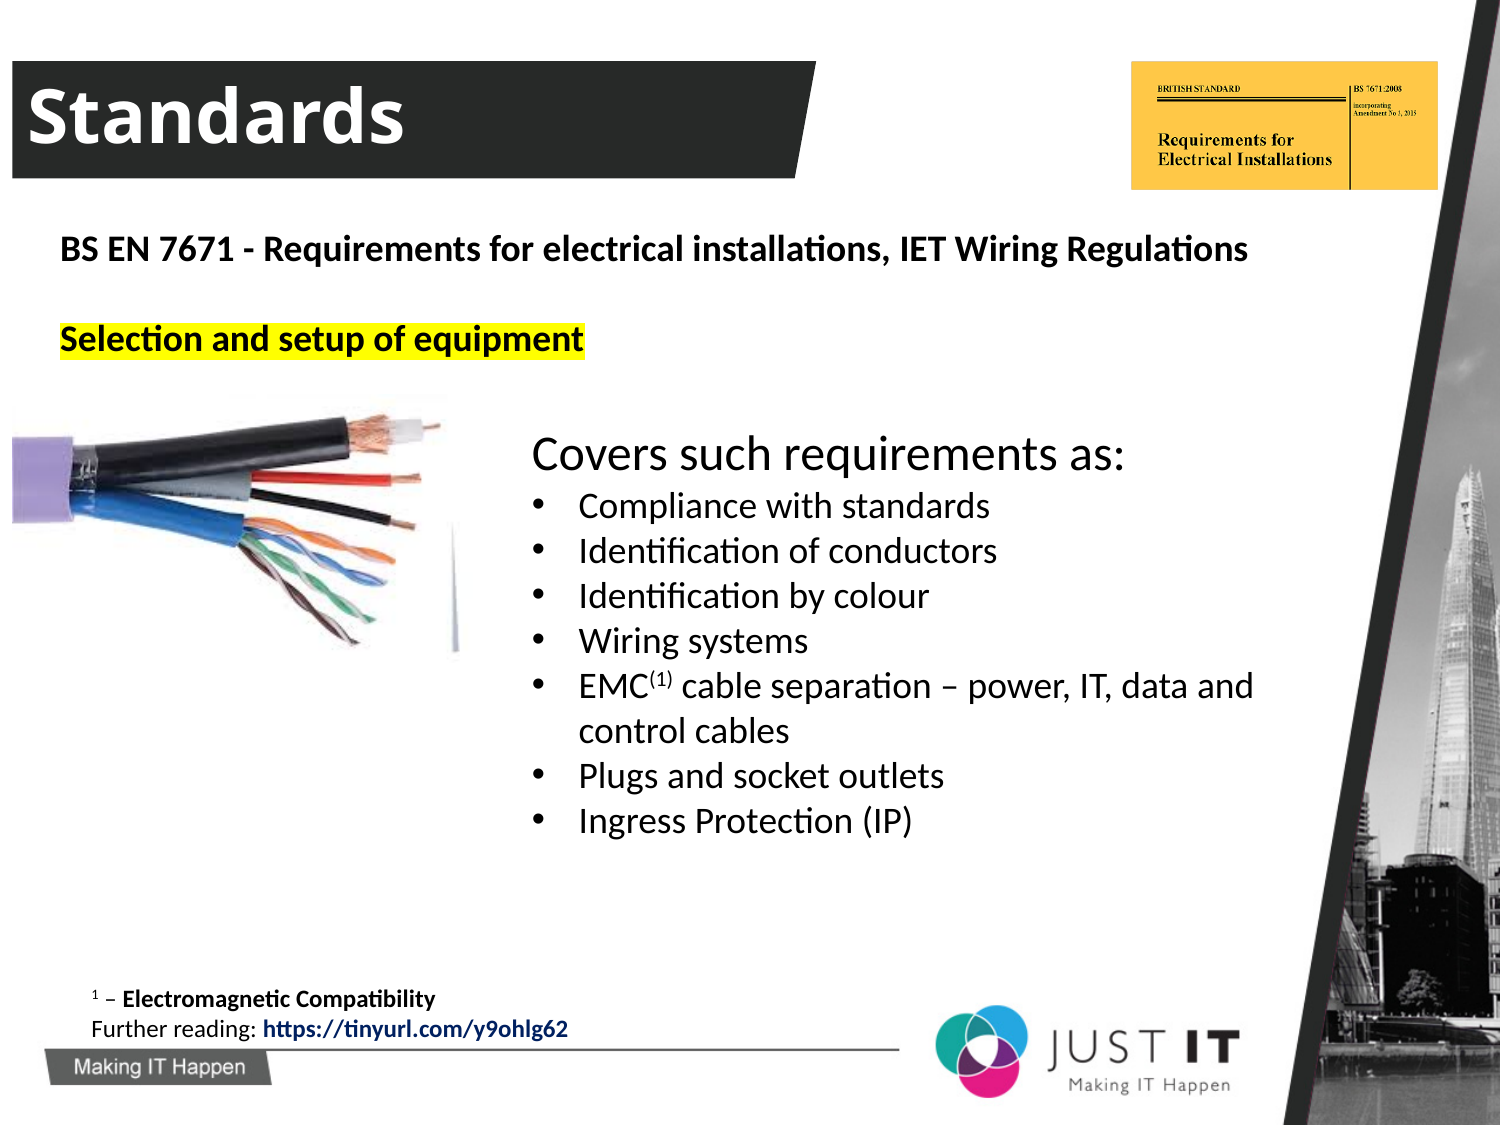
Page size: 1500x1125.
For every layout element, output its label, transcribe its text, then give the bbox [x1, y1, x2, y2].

text_box 1 – Electromagnetic Compatibility Further reading: https://tinyurl.com/y9ohlg62 [76, 974, 975, 1050]
title Standards [12, 61, 927, 179]
text_box Covers such requirements as: Compliance with standards Identification of conductors Identification by colour Wiring systems EMC(1) cable separation – power, IT, data and control cables Plugs and socket outlets Ingress Protection (IP) [517, 413, 1303, 848]
picture [0, 0, 1500, 1125]
text_box BS EN 7671 - Requirements for electrical installations, IET Wiring Regulations Selection and setup of equipment [45, 216, 1270, 411]
